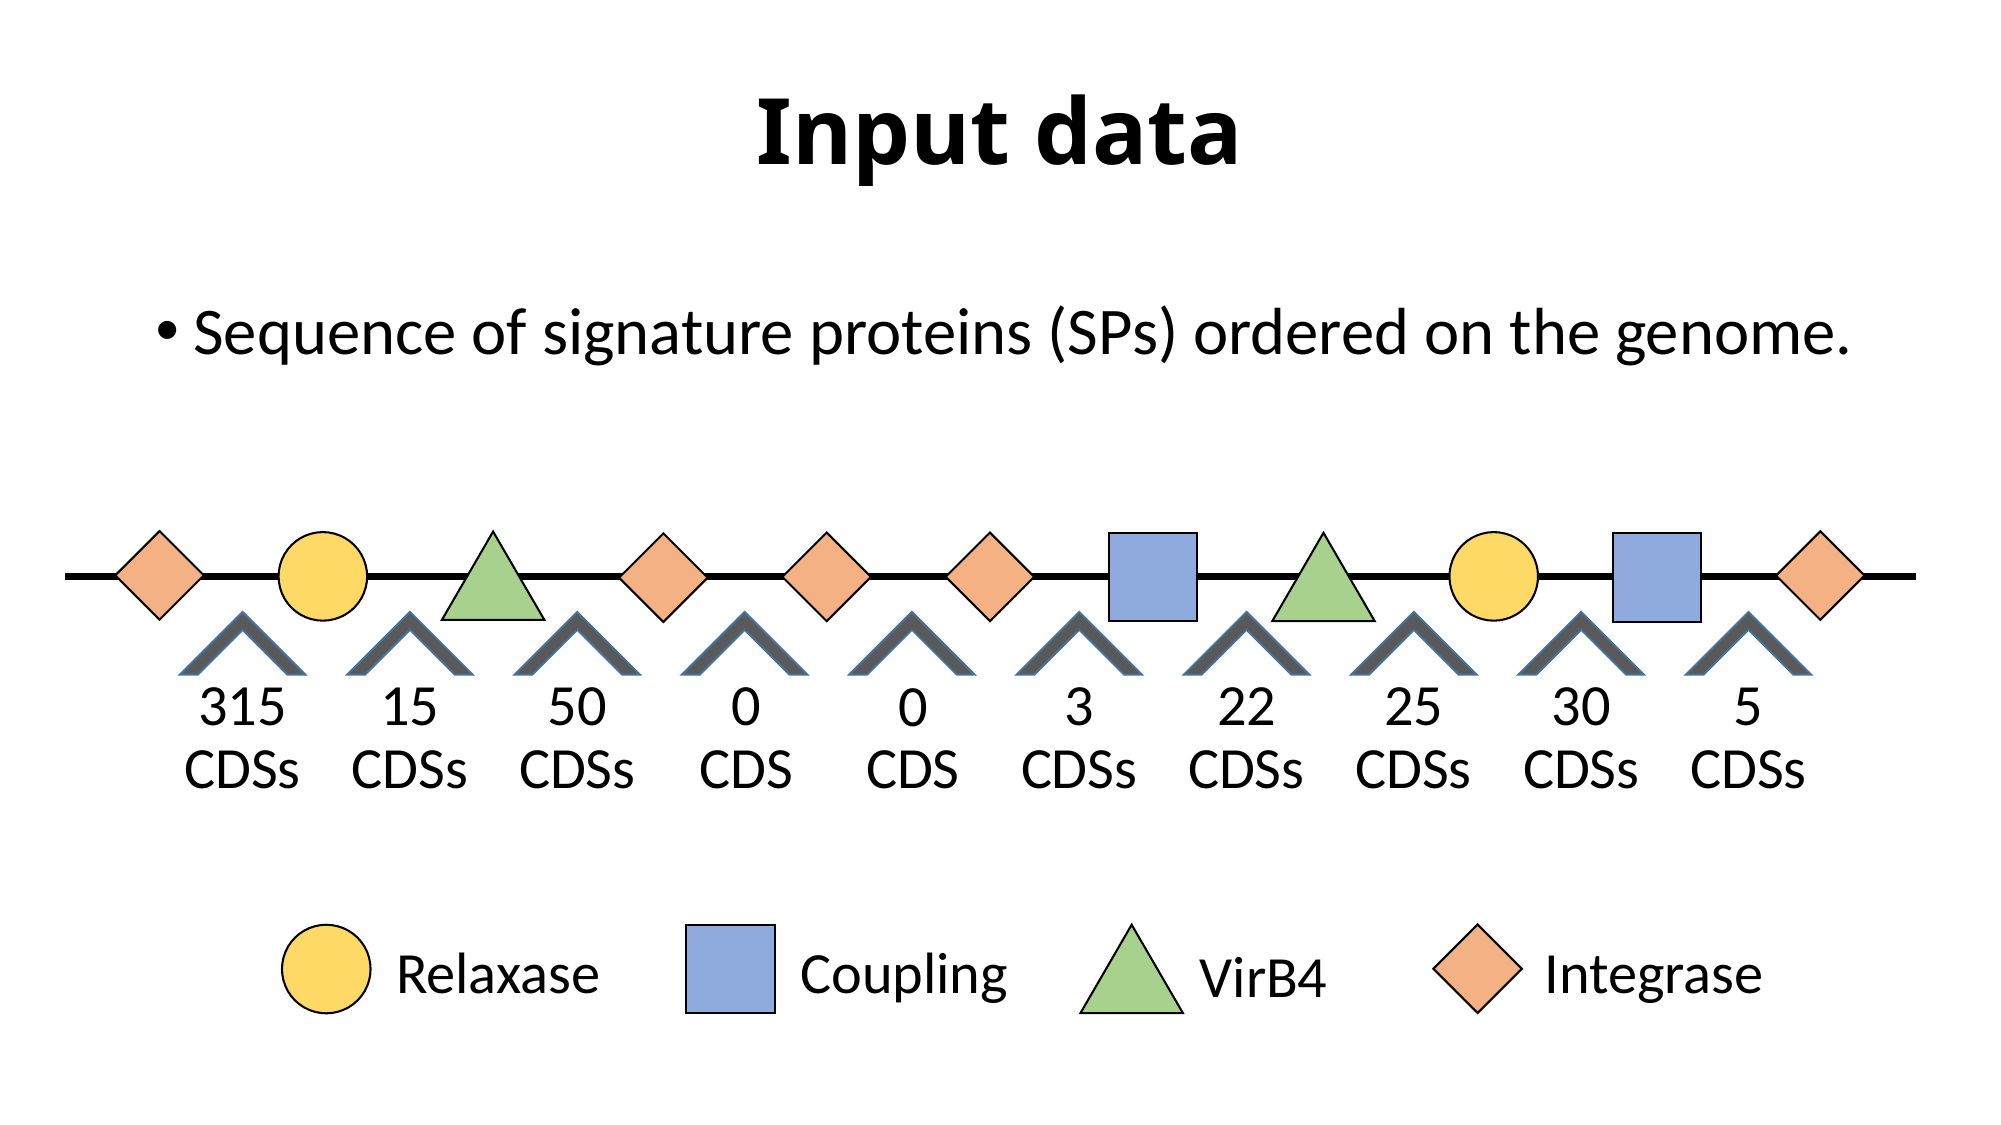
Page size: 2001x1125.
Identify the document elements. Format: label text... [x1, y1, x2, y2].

text_box [344, 610, 476, 676]
text_box [1461, 922, 1524, 1015]
text_box [781, 531, 872, 576]
text_box [1348, 610, 1479, 676]
text_box [1516, 610, 1647, 676]
text_box [781, 577, 873, 623]
text_box [679, 610, 810, 676]
text_box [1297, 530, 1350, 576]
text_box [1774, 529, 1867, 576]
text_box 30 CDSs [1494, 667, 1662, 822]
text_box Relaxase [381, 935, 661, 1029]
text_box [277, 577, 369, 622]
text_box [944, 577, 1036, 623]
text_box [512, 610, 643, 676]
text_box [1776, 577, 1865, 622]
text_box [1181, 610, 1312, 676]
text_box [115, 577, 204, 622]
text_box 15 CDSs [323, 668, 497, 823]
text_box [619, 531, 708, 576]
text_box [440, 577, 547, 621]
text_box [685, 924, 776, 1014]
text_box [1108, 577, 1198, 622]
text_box [1014, 610, 1145, 676]
text_box VirB4 [1184, 939, 1464, 1033]
text_box 5 CDSs [1662, 667, 1835, 822]
text_box 22 CDSs [1160, 667, 1327, 822]
text_box [1612, 577, 1702, 623]
text_box [177, 610, 308, 676]
title Input data [137, 0, 1863, 271]
text_box [113, 529, 206, 576]
text_box [1612, 532, 1702, 576]
text_box [466, 529, 521, 576]
text_box Integrase [1529, 935, 1809, 1029]
text_box [1448, 531, 1540, 576]
text_box Coupling [785, 935, 1065, 1029]
text_box [617, 577, 710, 624]
text_box 315 CDSs [156, 668, 323, 823]
text_box [1270, 577, 1377, 623]
text_box 0 CDS [838, 668, 988, 823]
text_box [854, 610, 970, 668]
text_box 25 CDSs [1327, 667, 1494, 822]
text_box 0 CDS [671, 667, 821, 822]
text_box [280, 923, 372, 1015]
text_box [1448, 577, 1540, 622]
text_box [945, 531, 1035, 576]
text_box [1078, 922, 1184, 1015]
text_box 3 CDSs [993, 668, 1166, 823]
text_box 50 CDSs [491, 667, 664, 822]
text_box [1683, 610, 1814, 676]
list Sequence of signature proteins (SPs) ordered on the genome. [93, 289, 1916, 412]
text_box [277, 531, 369, 576]
text_box [1108, 532, 1198, 576]
